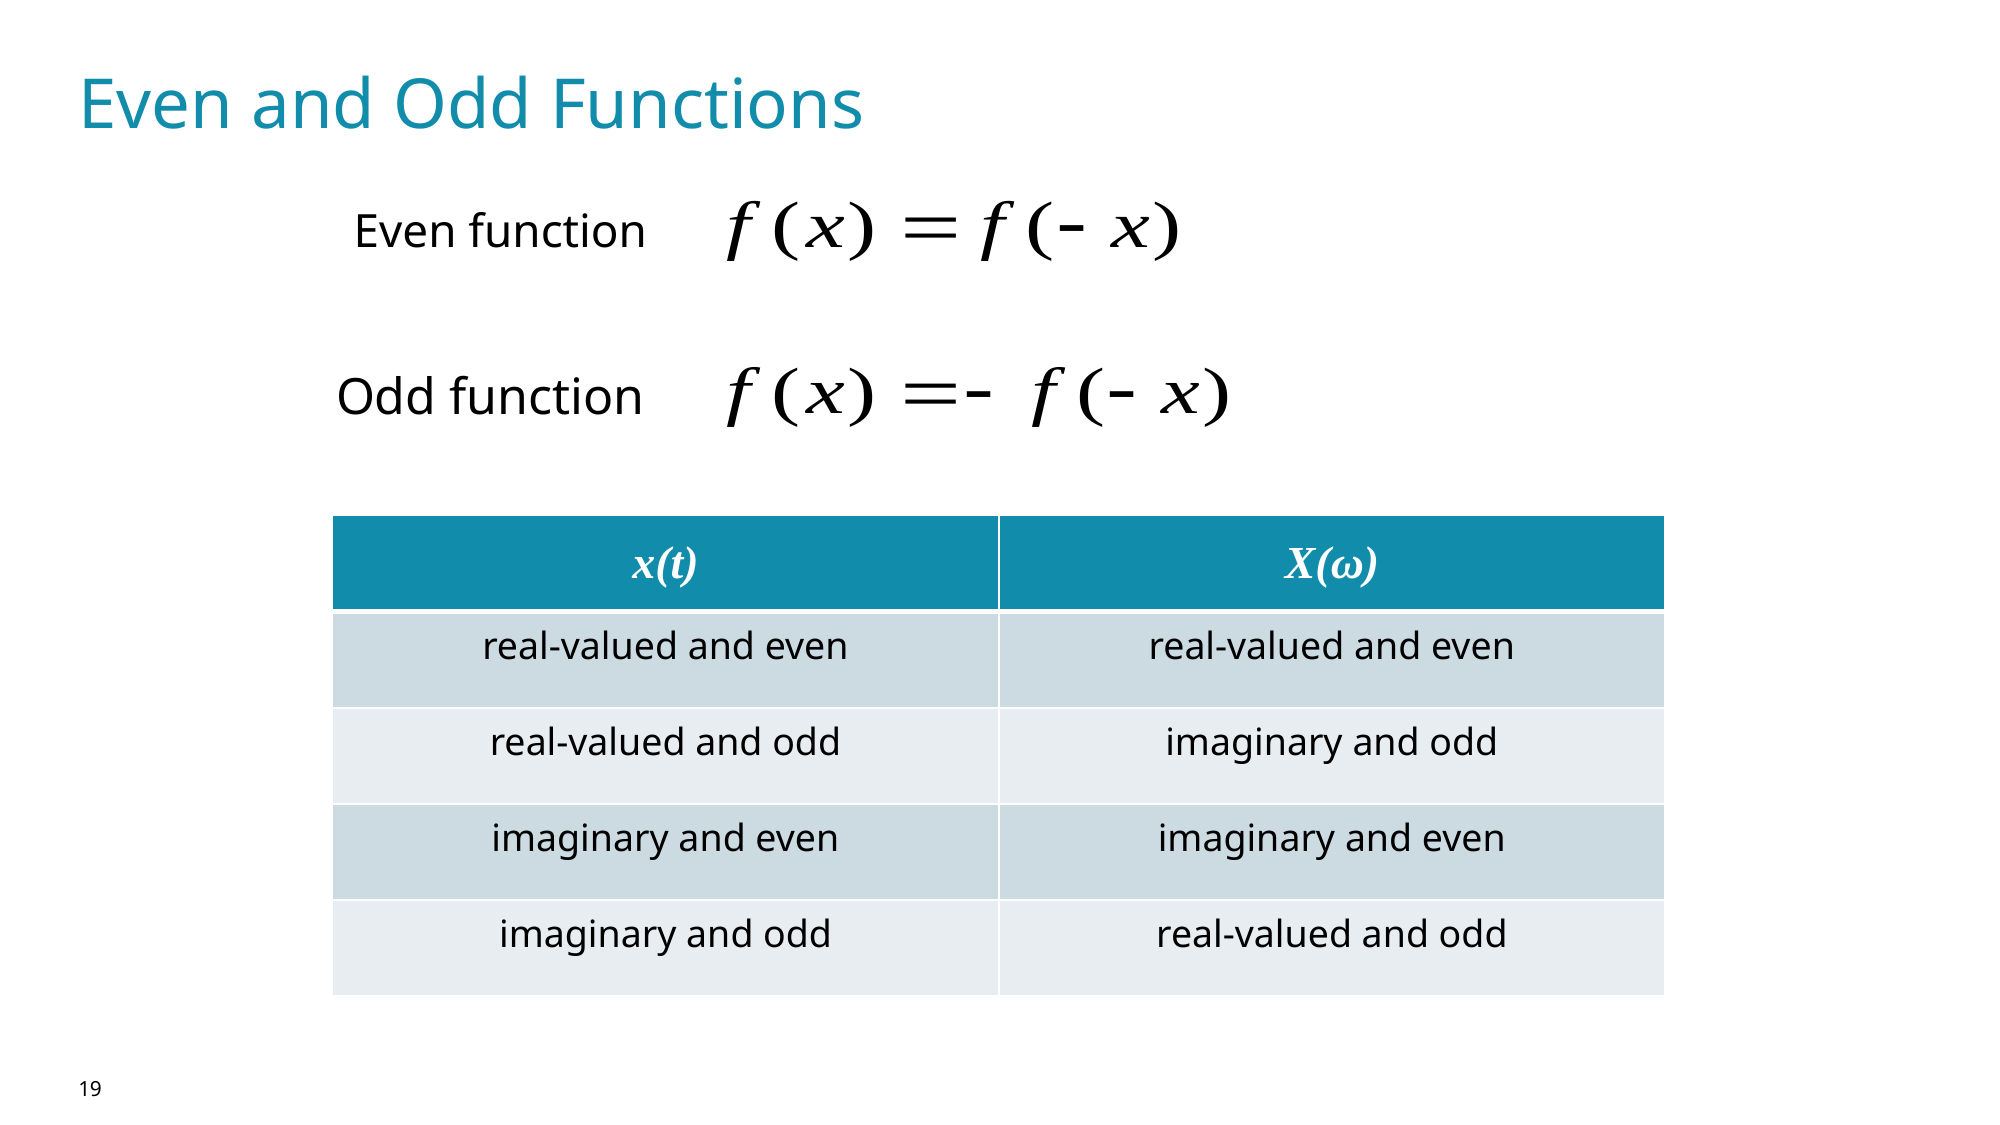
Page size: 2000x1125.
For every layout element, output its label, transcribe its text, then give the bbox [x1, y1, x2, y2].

table_cell real-valued and odd [333, 709, 998, 803]
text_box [696, 187, 1199, 275]
text_box Odd function [321, 357, 660, 432]
table_cell imaginary and odd [333, 901, 998, 995]
title Even and Odd Functions [78, 55, 1910, 150]
table_cell imaginary and even [1000, 805, 1664, 899]
table_header x(t) [333, 516, 998, 609]
table_header X(ω) [1000, 516, 1664, 609]
table_cell real-valued and even [1000, 614, 1664, 707]
text_box Even function [338, 194, 662, 265]
table_cell real-valued and odd [1000, 901, 1664, 995]
table_cell imaginary and odd [1000, 709, 1664, 803]
table_cell real-valued and even [333, 614, 998, 707]
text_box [696, 353, 1249, 442]
table_cell imaginary and even [333, 805, 998, 899]
